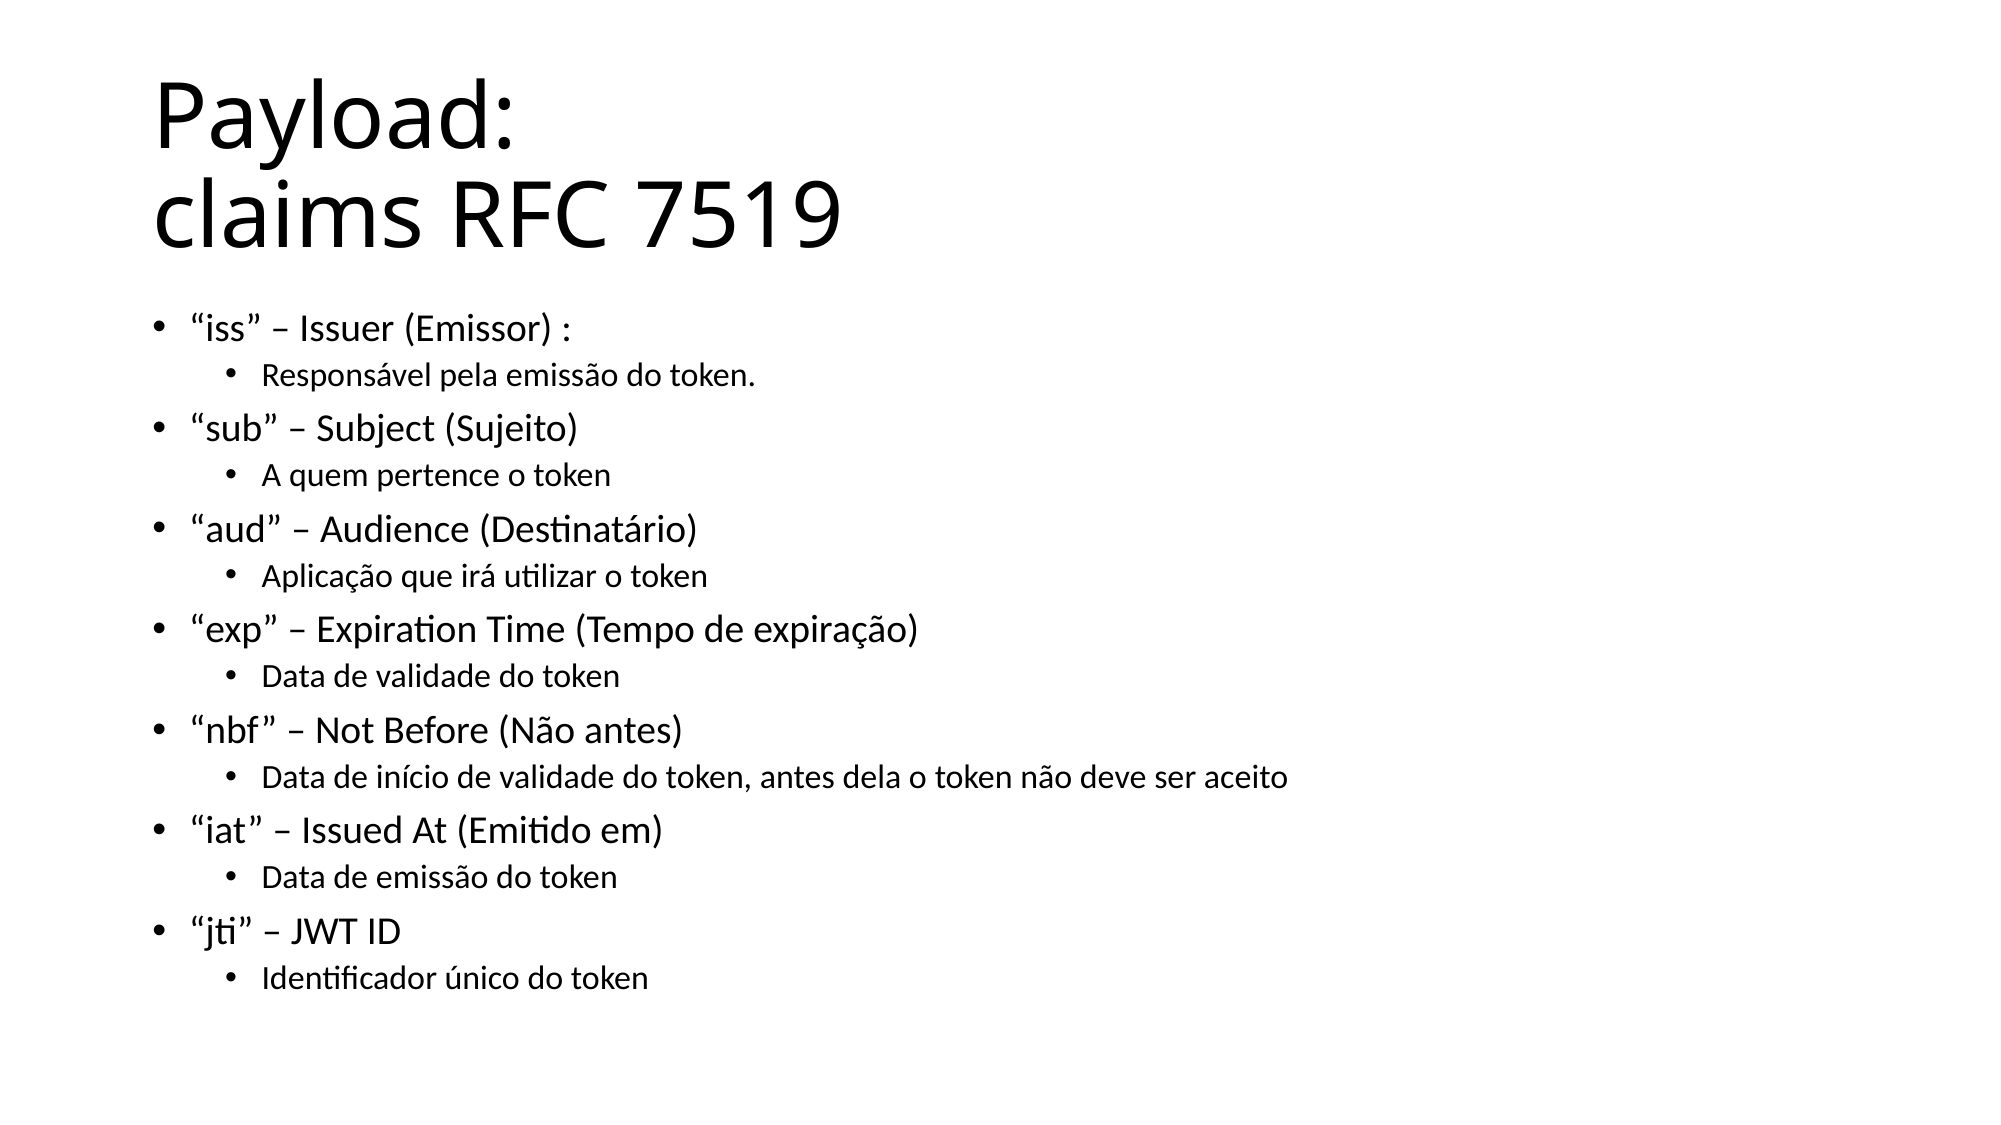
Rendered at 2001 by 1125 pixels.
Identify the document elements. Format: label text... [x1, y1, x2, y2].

title Payload: claims RFC 7519 [137, 59, 1863, 278]
list “iss” – Issuer (Emissor) : Responsável pela emissão do token. “sub” – Subject (Sujeito) A quem pertence o token “aud” – Audience (Destinatário) Aplicação que irá utilizar o token “exp” – Expiration Time (Tempo de expiração) Data de validade do token “nbf” – Not Before (Não antes) Data de início de validade do token, antes dela o token não deve ser aceito “iat” – Issued At (Emitido em) Data de emissão do token “jti” – JWT ID Identificador único do token [137, 299, 1863, 1014]
